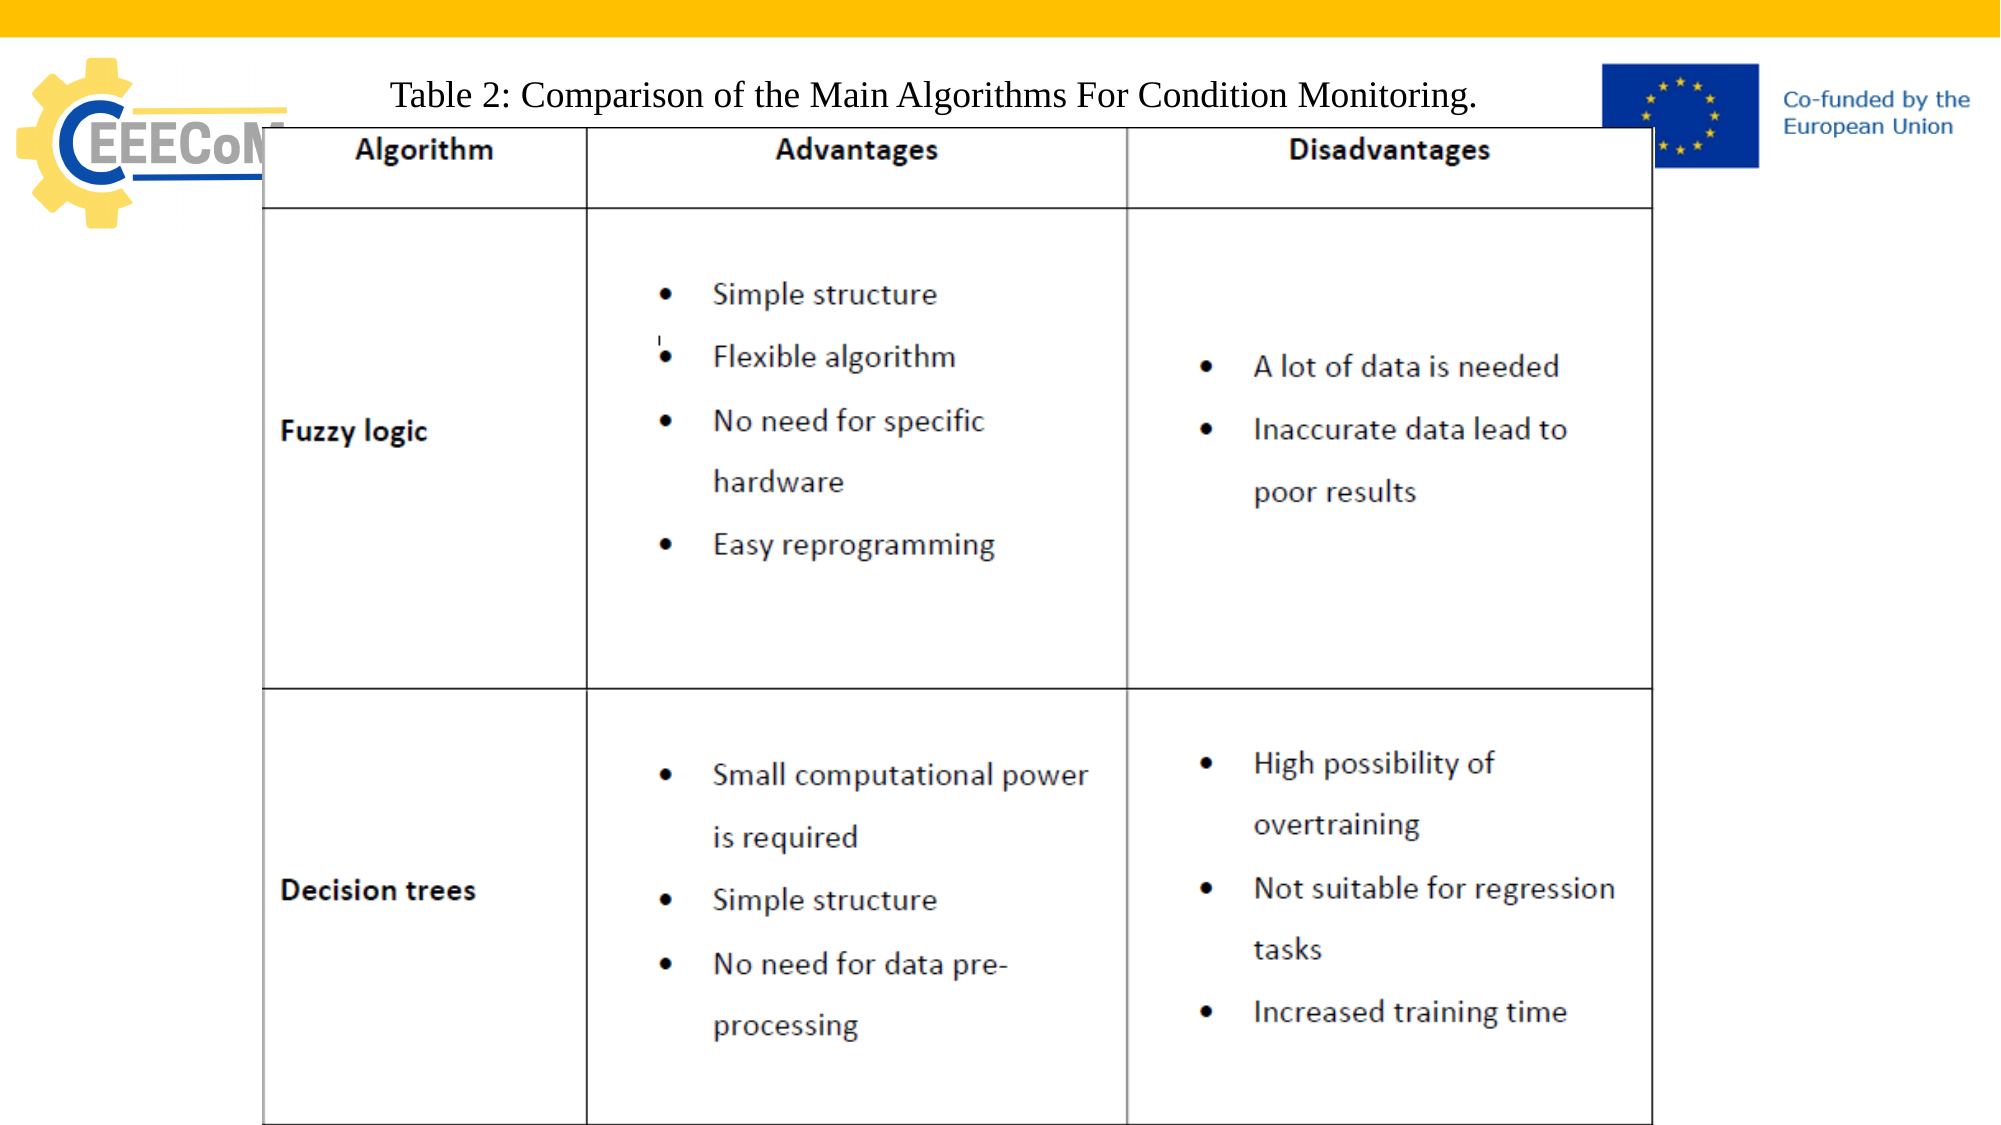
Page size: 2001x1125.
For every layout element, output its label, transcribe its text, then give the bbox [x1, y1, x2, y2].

picture [11, 46, 2000, 1125]
text_box Table 2: Comparison of the Main Algorithms For Condition Monitoring. [374, 62, 1572, 123]
